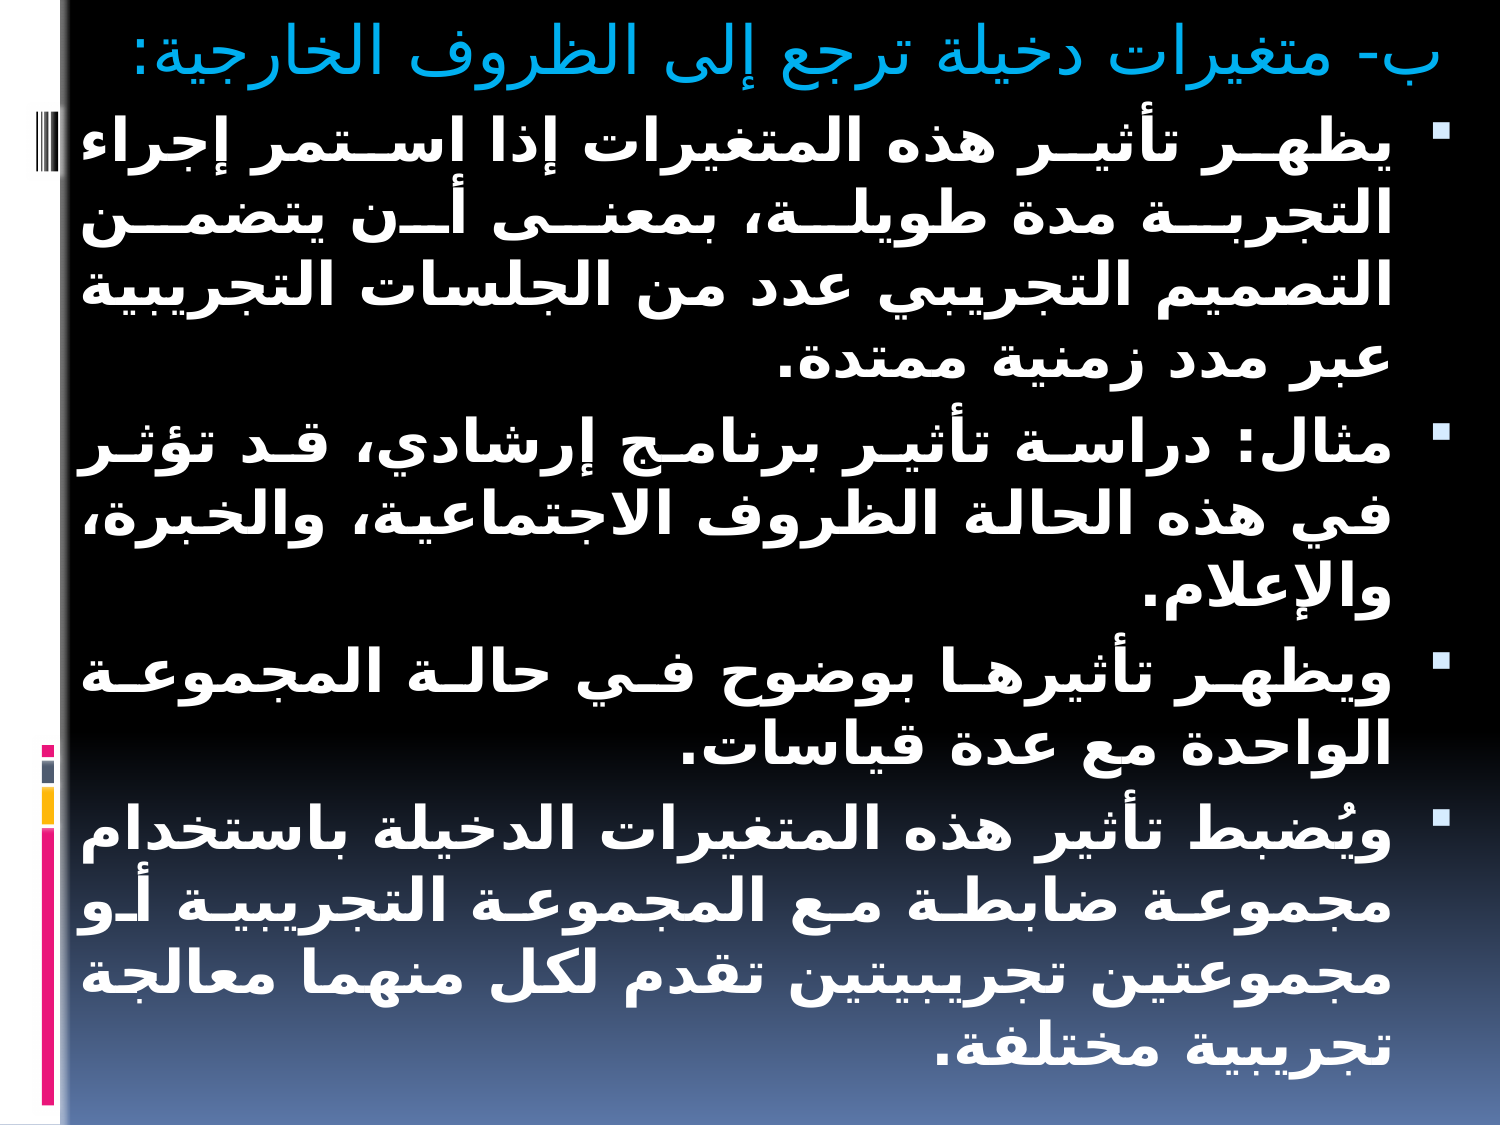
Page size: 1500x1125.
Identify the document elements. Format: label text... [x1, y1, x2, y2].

list ب- متغيرات دخيلة ترجع إلى الظروف الخارجية: يظهر تأثير هذه المتغيرات إذا استمر إجراء التجربة مدة طويلة، بمعنى أن يتضمن التصميم التجريبي عدد من الجلسات التجريبية عبر مدد زمنية ممتدة. مثال: دراسة تأثير برنامج إرشادي، قد تؤثر في هذه الحالة الظروف الاجتماعية، والخبرة، والإعلام. ويظهر تأثيرها بوضوح في حالة المجموعة الواحدة مع عدة قياسات. ويُضبط تأثير هذه المتغيرات الدخيلة باستخدام مجموعة ضابطة مع المجموعة التجريبية أو مجموعتين تجريبيتين تقدم لكل منهما معالجة تجريبية مختلفة. [64, 0, 1471, 1094]
